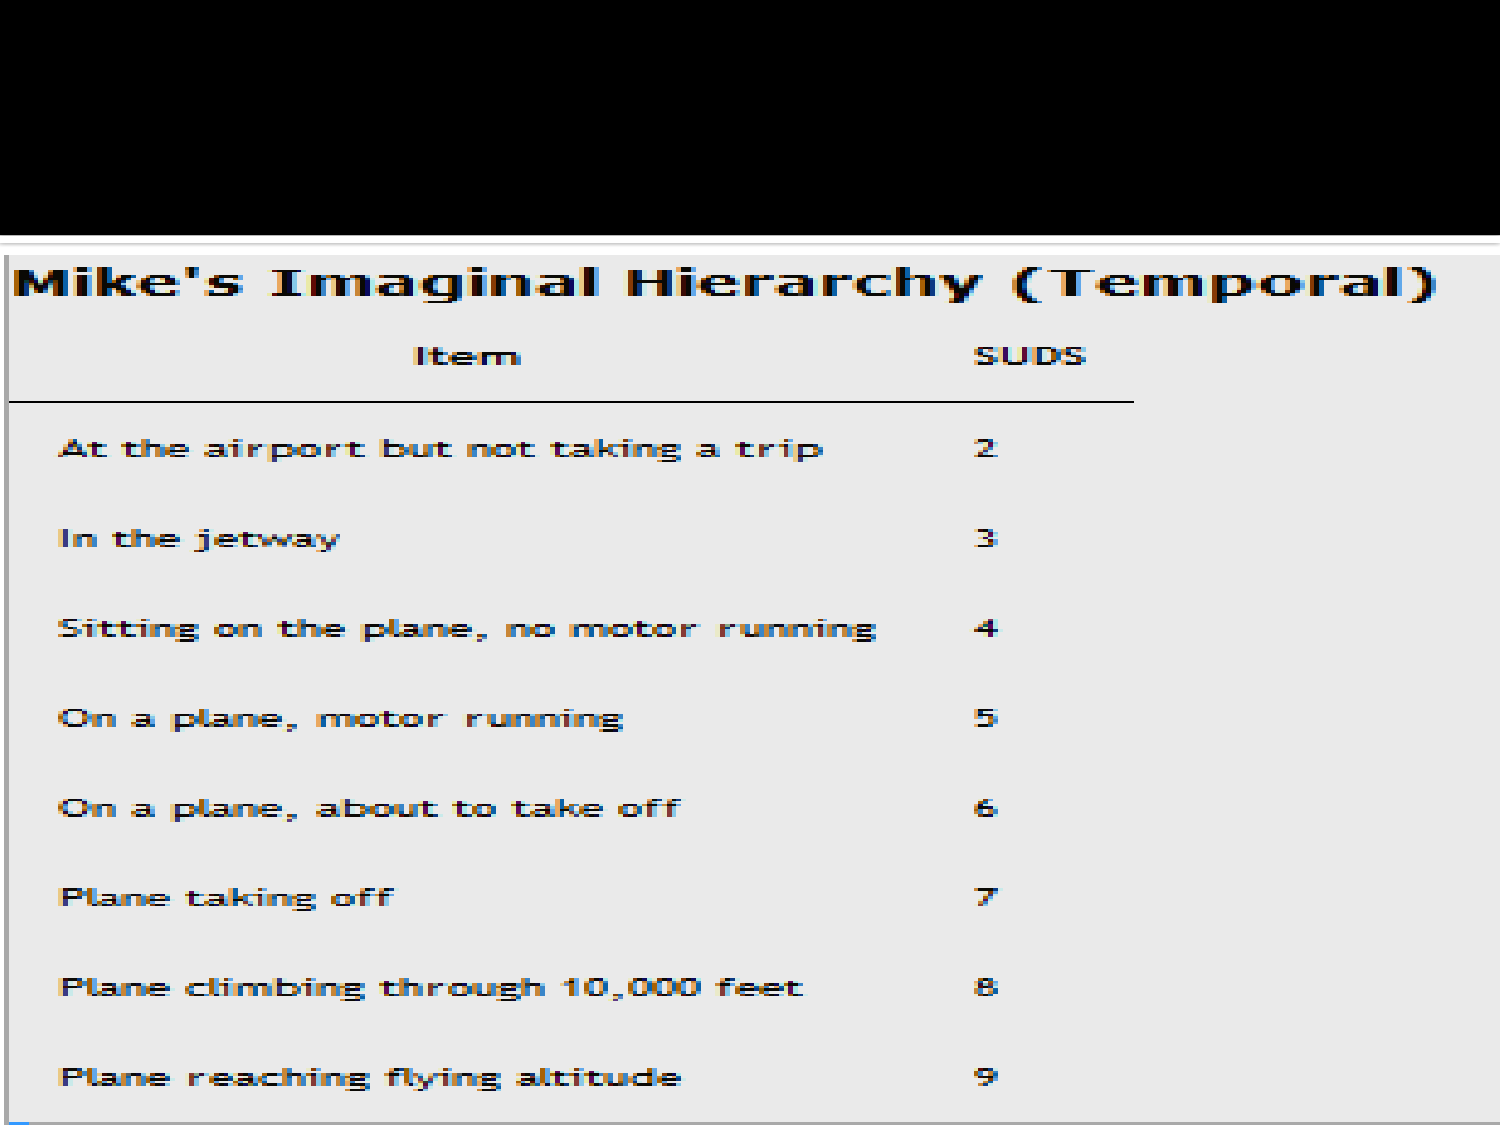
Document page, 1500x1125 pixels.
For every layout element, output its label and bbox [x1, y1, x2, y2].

list [0, 255, 1500, 1125]
